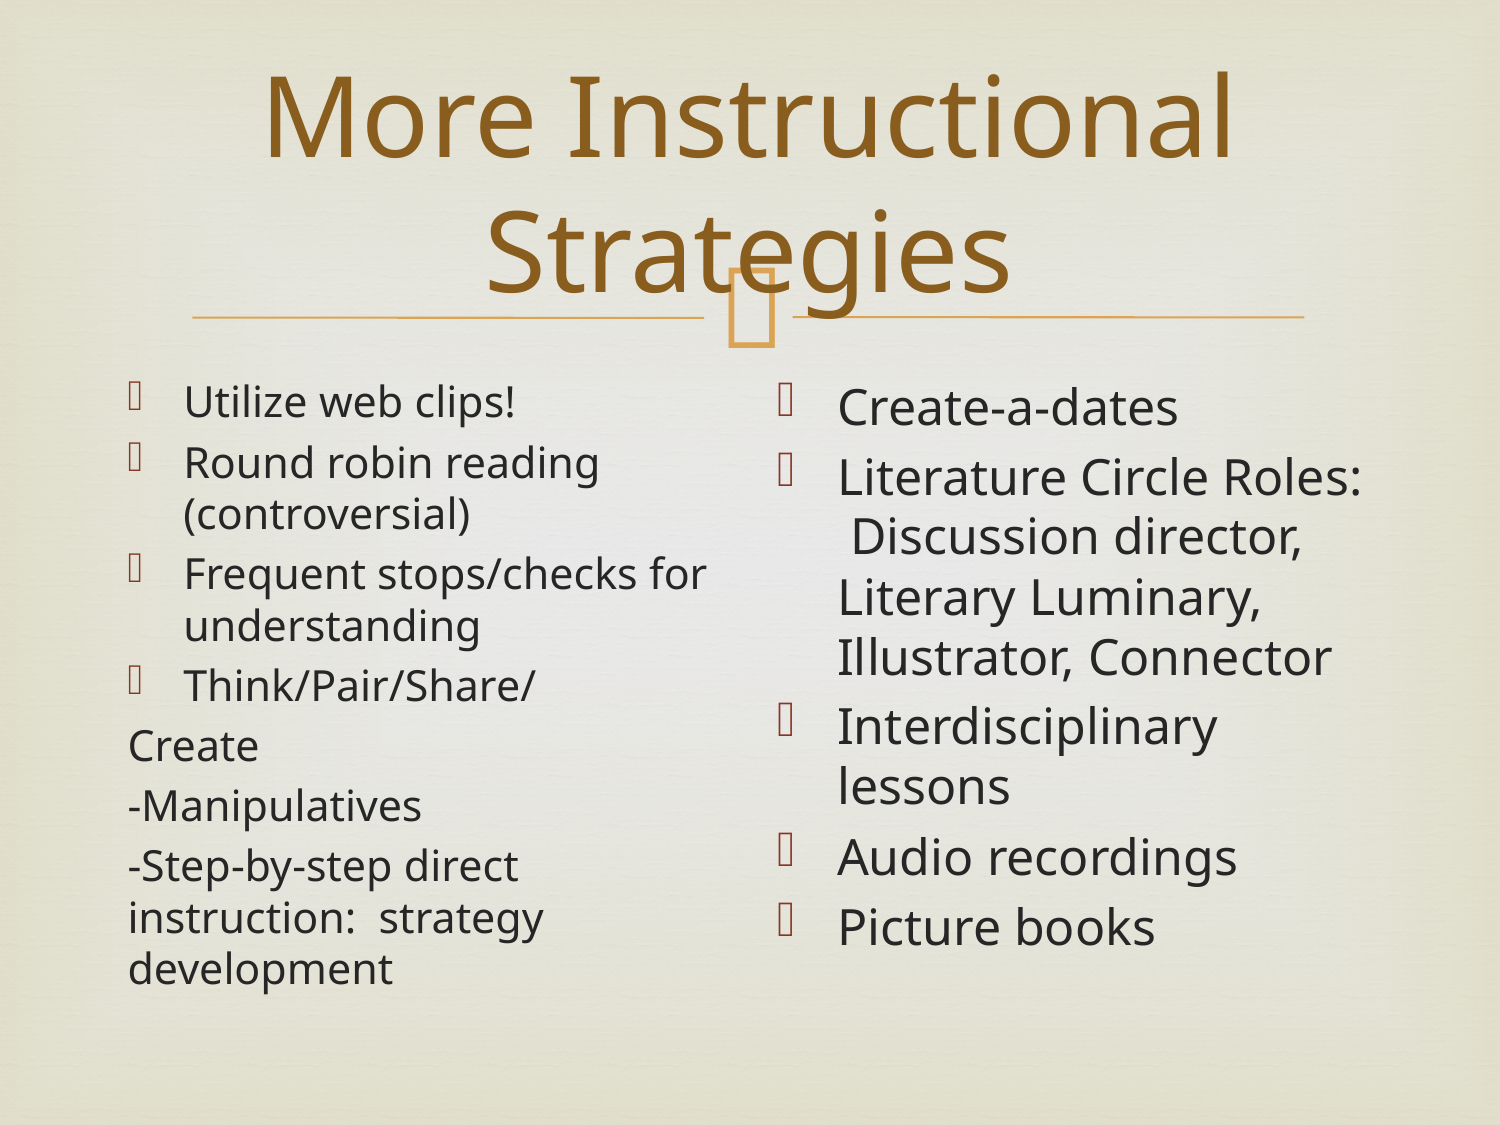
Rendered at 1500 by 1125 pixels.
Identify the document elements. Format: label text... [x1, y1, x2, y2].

title More Instructional Strategies [112, 93, 1386, 267]
list Create-a-dates Literature Circle Roles: Discussion director, Literary Luminary, Illustrator, Connector Interdisciplinary lessons Audio recordings Picture books [761, 367, 1386, 1004]
list Utilize web clips! Round robin reading (controversial) Frequent stops/checks for understanding Think/Pair/Share/ Create -Manipulatives -Step-by-step direct instruction: strategy development [112, 367, 737, 1004]
